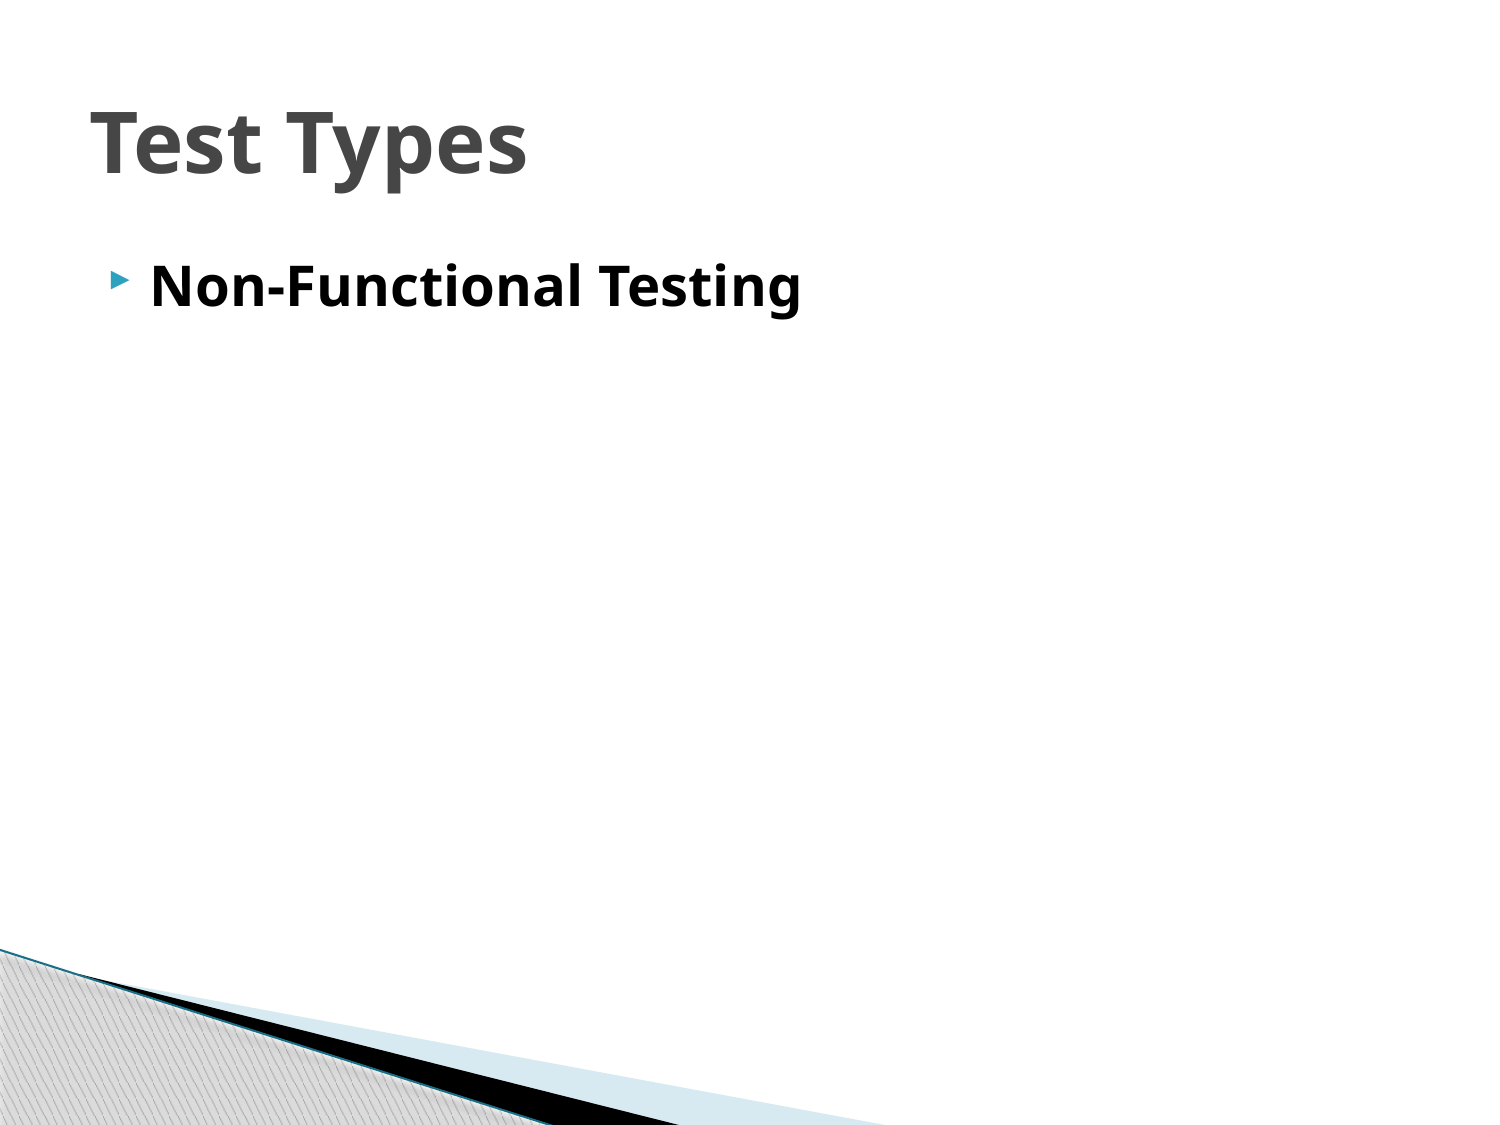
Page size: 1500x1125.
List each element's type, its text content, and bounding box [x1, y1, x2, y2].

list Non-Functional Testing [75, 243, 1388, 1012]
title Test Types [75, 45, 1425, 233]
